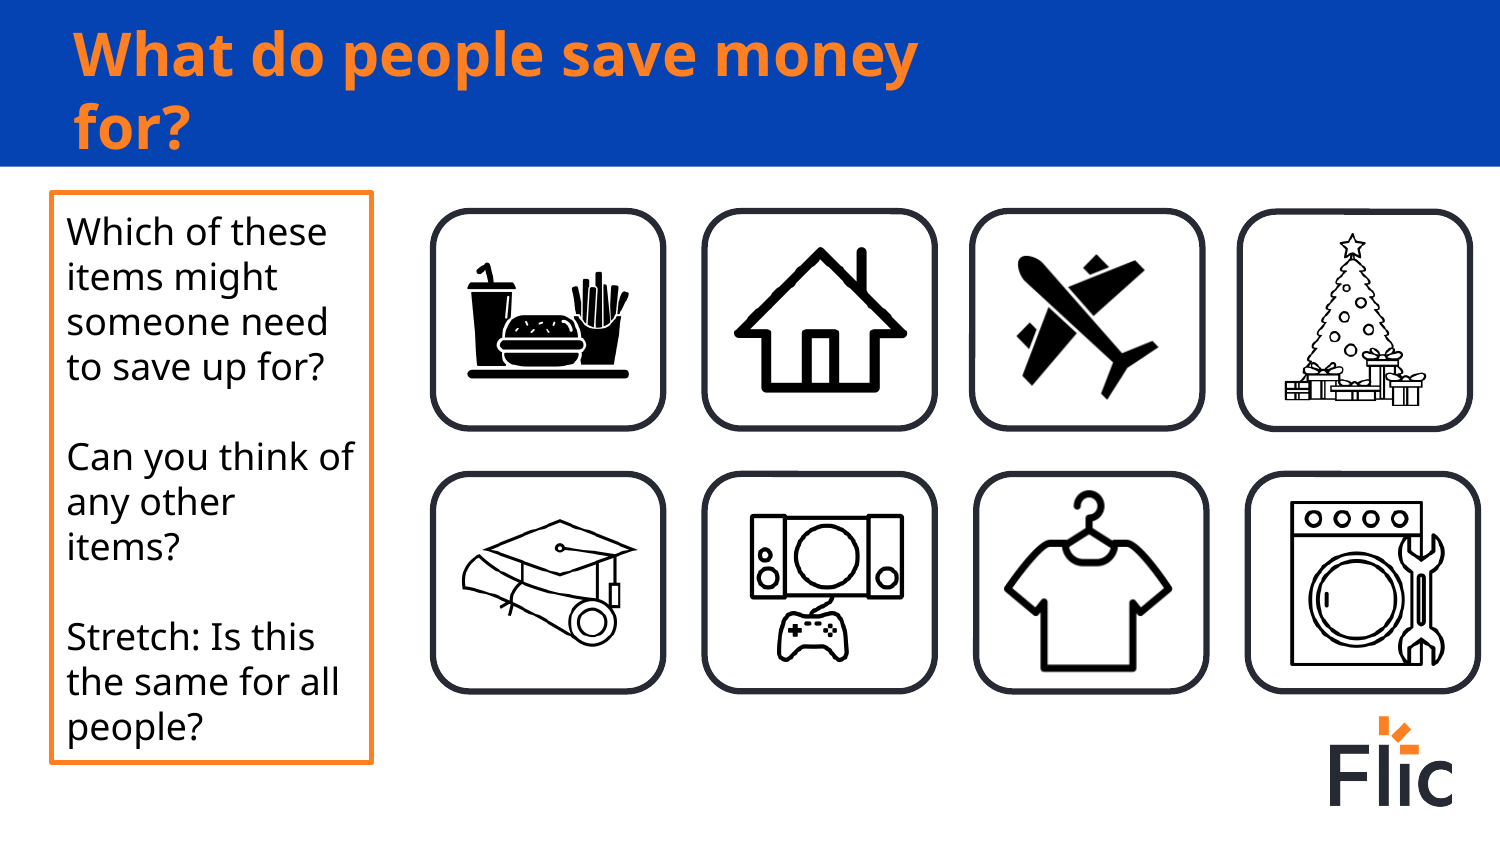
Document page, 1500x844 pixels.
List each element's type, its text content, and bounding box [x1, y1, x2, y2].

text_box [704, 473, 935, 692]
text_box [432, 211, 664, 429]
text_box [1247, 473, 1479, 692]
text_box Which of these items might someone need to save up for? Can you think of any other items? Stretch: Is this the same for all people? [51, 192, 372, 763]
text_box [704, 211, 935, 429]
text_box [972, 211, 1203, 418]
picture [458, 229, 638, 410]
picture [723, 224, 916, 416]
text_box [1239, 211, 1471, 430]
picture [746, 508, 906, 668]
text_box [994, 473, 1207, 682]
picture [452, 487, 644, 678]
picture [989, 480, 1191, 686]
text_box [976, 487, 984, 678]
text_box [432, 473, 664, 692]
picture [1330, 716, 1452, 807]
picture [1276, 492, 1457, 673]
text_box What do people save money for? [59, 46, 1017, 131]
picture [986, 224, 1188, 431]
picture [1268, 233, 1442, 406]
